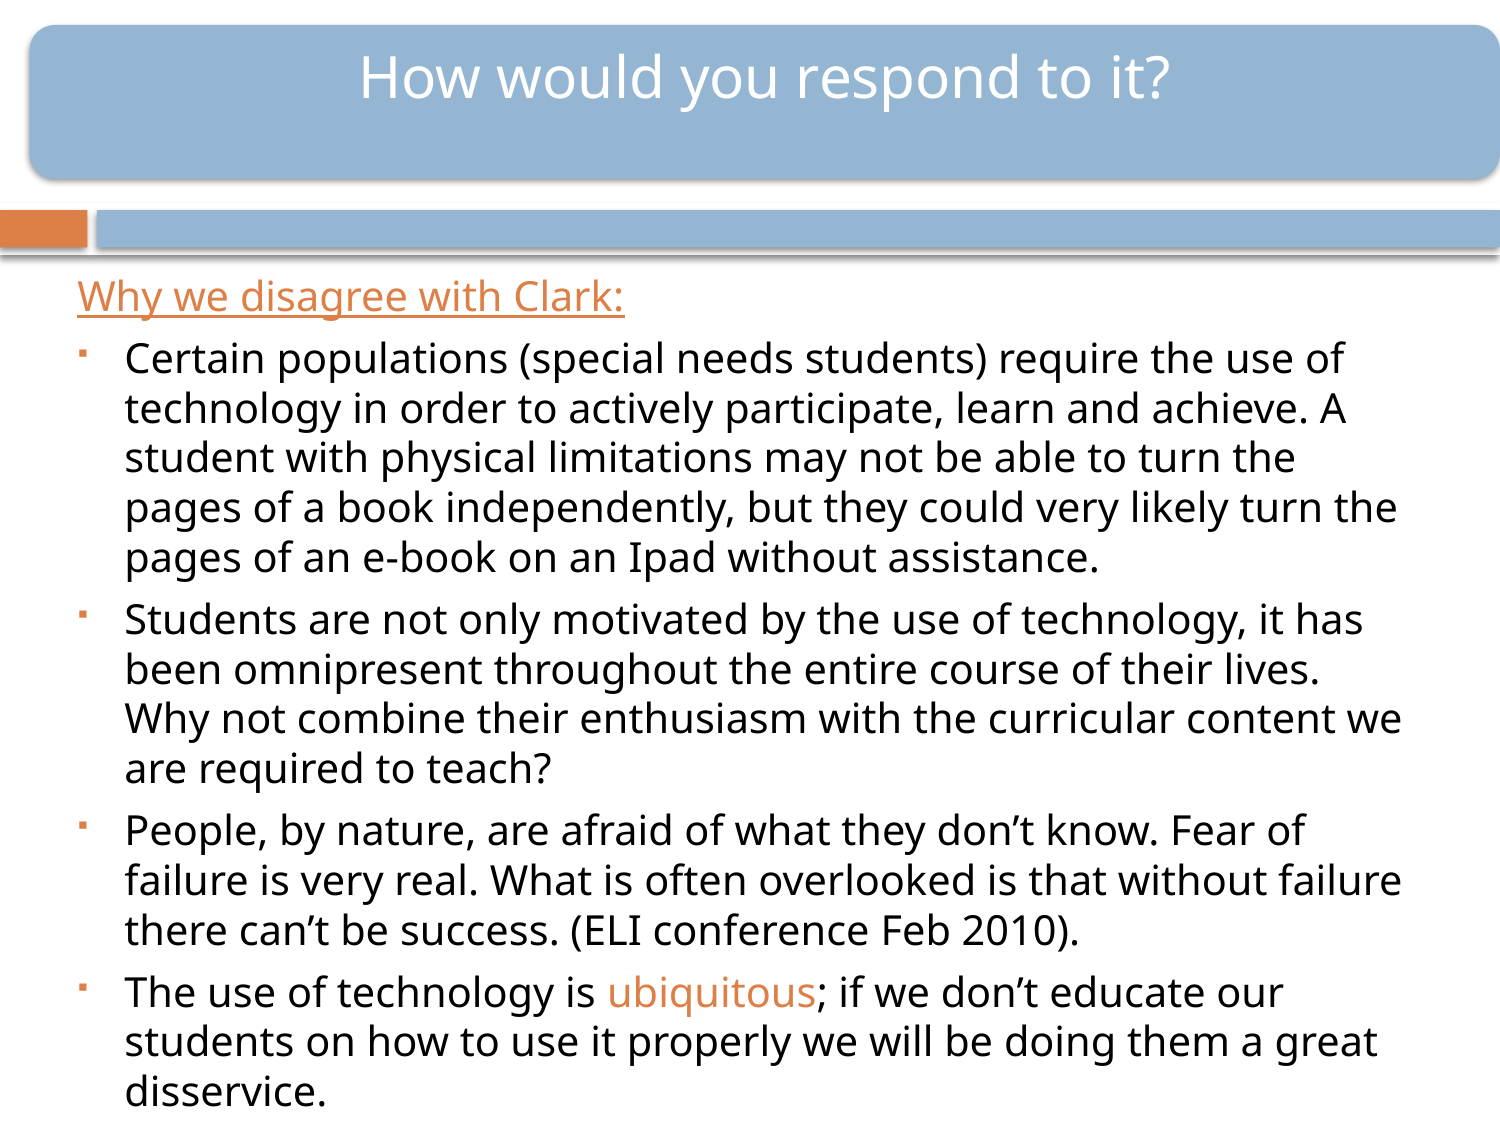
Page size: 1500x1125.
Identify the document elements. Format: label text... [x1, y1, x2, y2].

list Why we disagree with Clark: Certain populations (special needs students) require the use of technology in order to actively participate, learn and achieve. A student with physical limitations may not be able to turn the pages of a book independently, but they could very likely turn the pages of an e-book on an Ipad without assistance. Students are not only motivated by the use of technology, it has been omnipresent throughout the entire course of their lives. Why not combine their enthusiasm with the curricular content we are required to teach? People, by nature, are afraid of what they don’t know. Fear of failure is very real. What is often overlooked is that without failure there can’t be success. (ELI conference Feb 2010). The use of technology is ubiquitous; if we don’t educate our students on how to use it properly we will be doing them a great disservice. [62, 262, 1425, 1125]
text_box How would you respond to it? [29, 24, 1500, 179]
